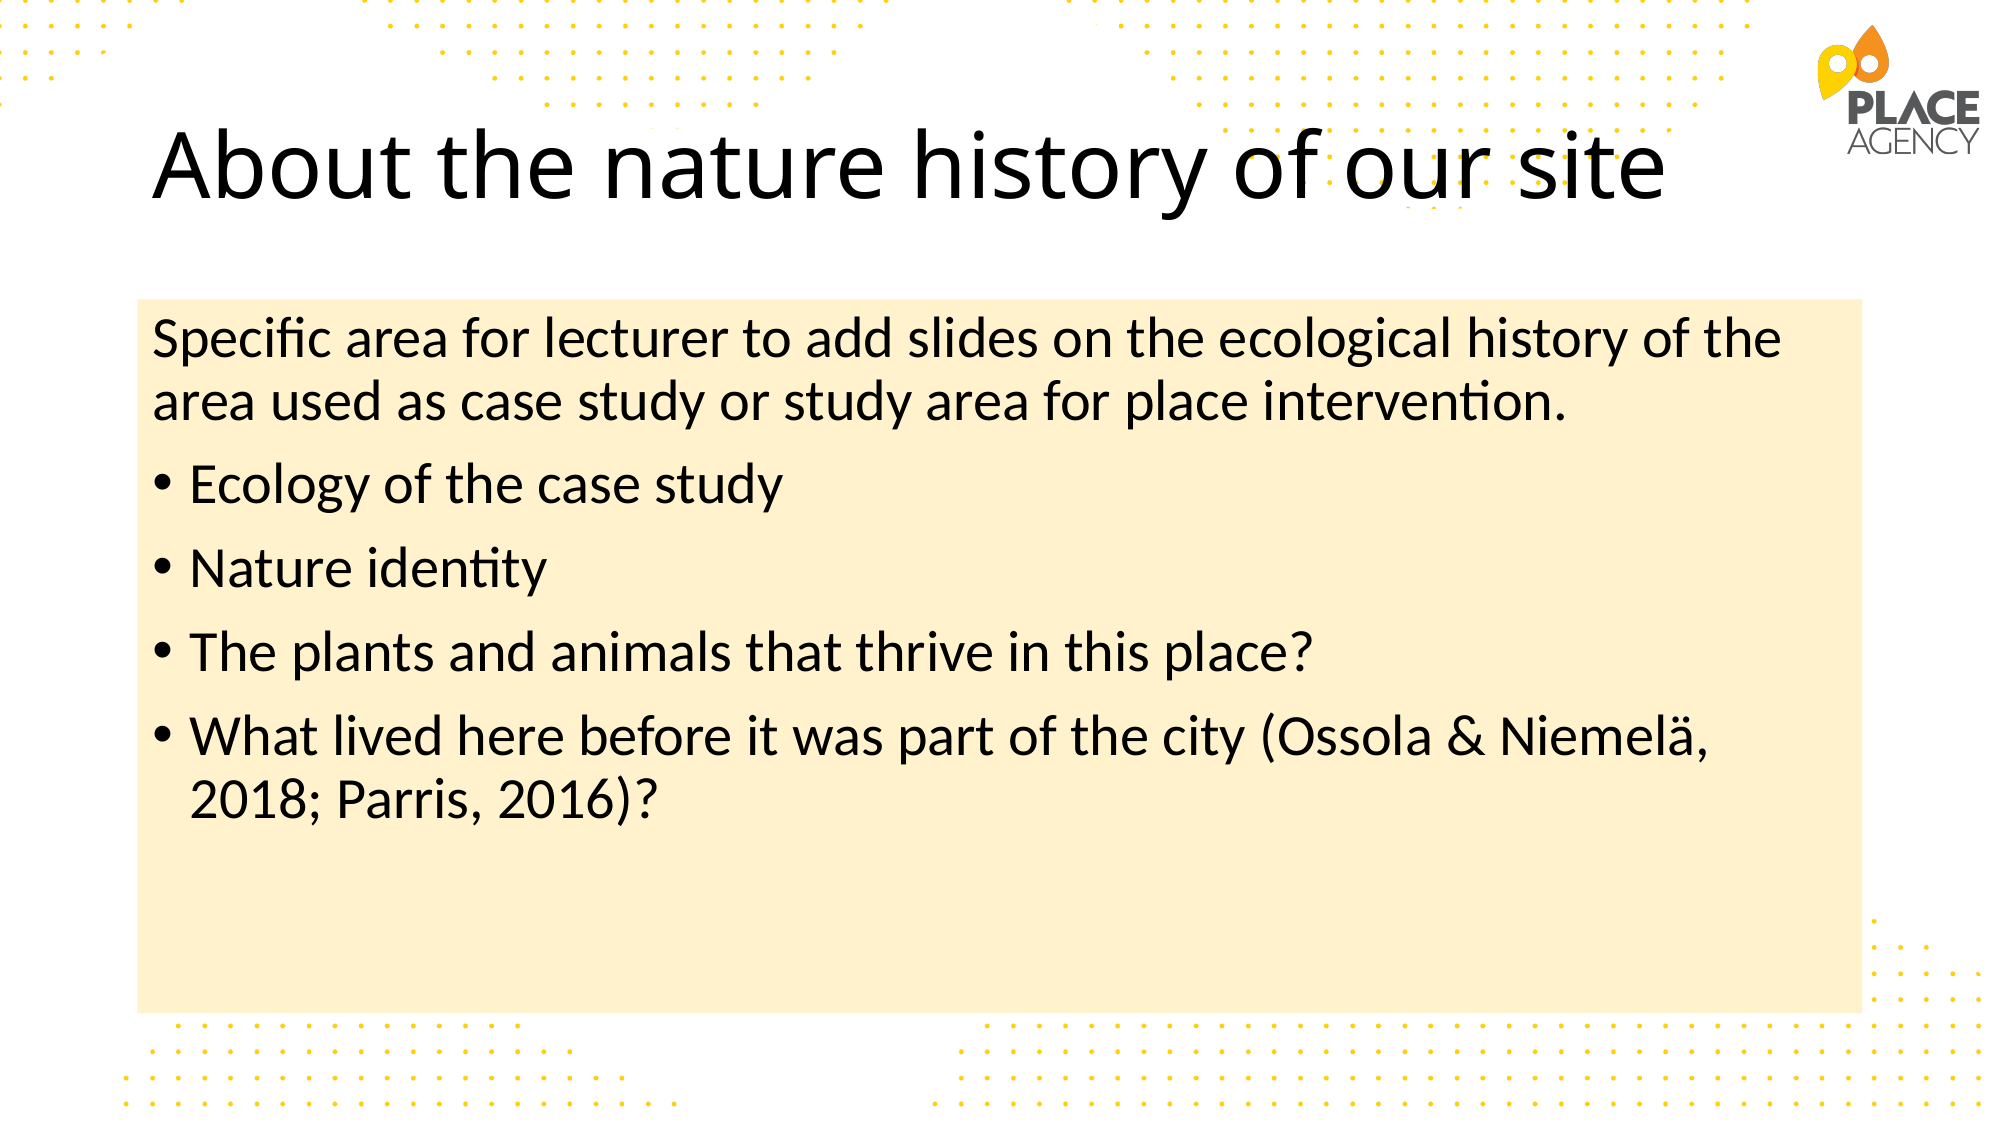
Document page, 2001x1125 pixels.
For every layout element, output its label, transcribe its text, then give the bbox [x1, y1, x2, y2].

title About the nature history of our site [137, 59, 1863, 278]
list Specific area for lecturer to add slides on the ecological history of the area used as case study or study area for place intervention. Ecology of the case study Nature identity The plants and animals that thrive in this place? What lived here before it was part of the city (Ossola & Niemelä, 2018; Parris, 2016)? [137, 299, 1863, 1014]
picture [0, 0, 2000, 1125]
